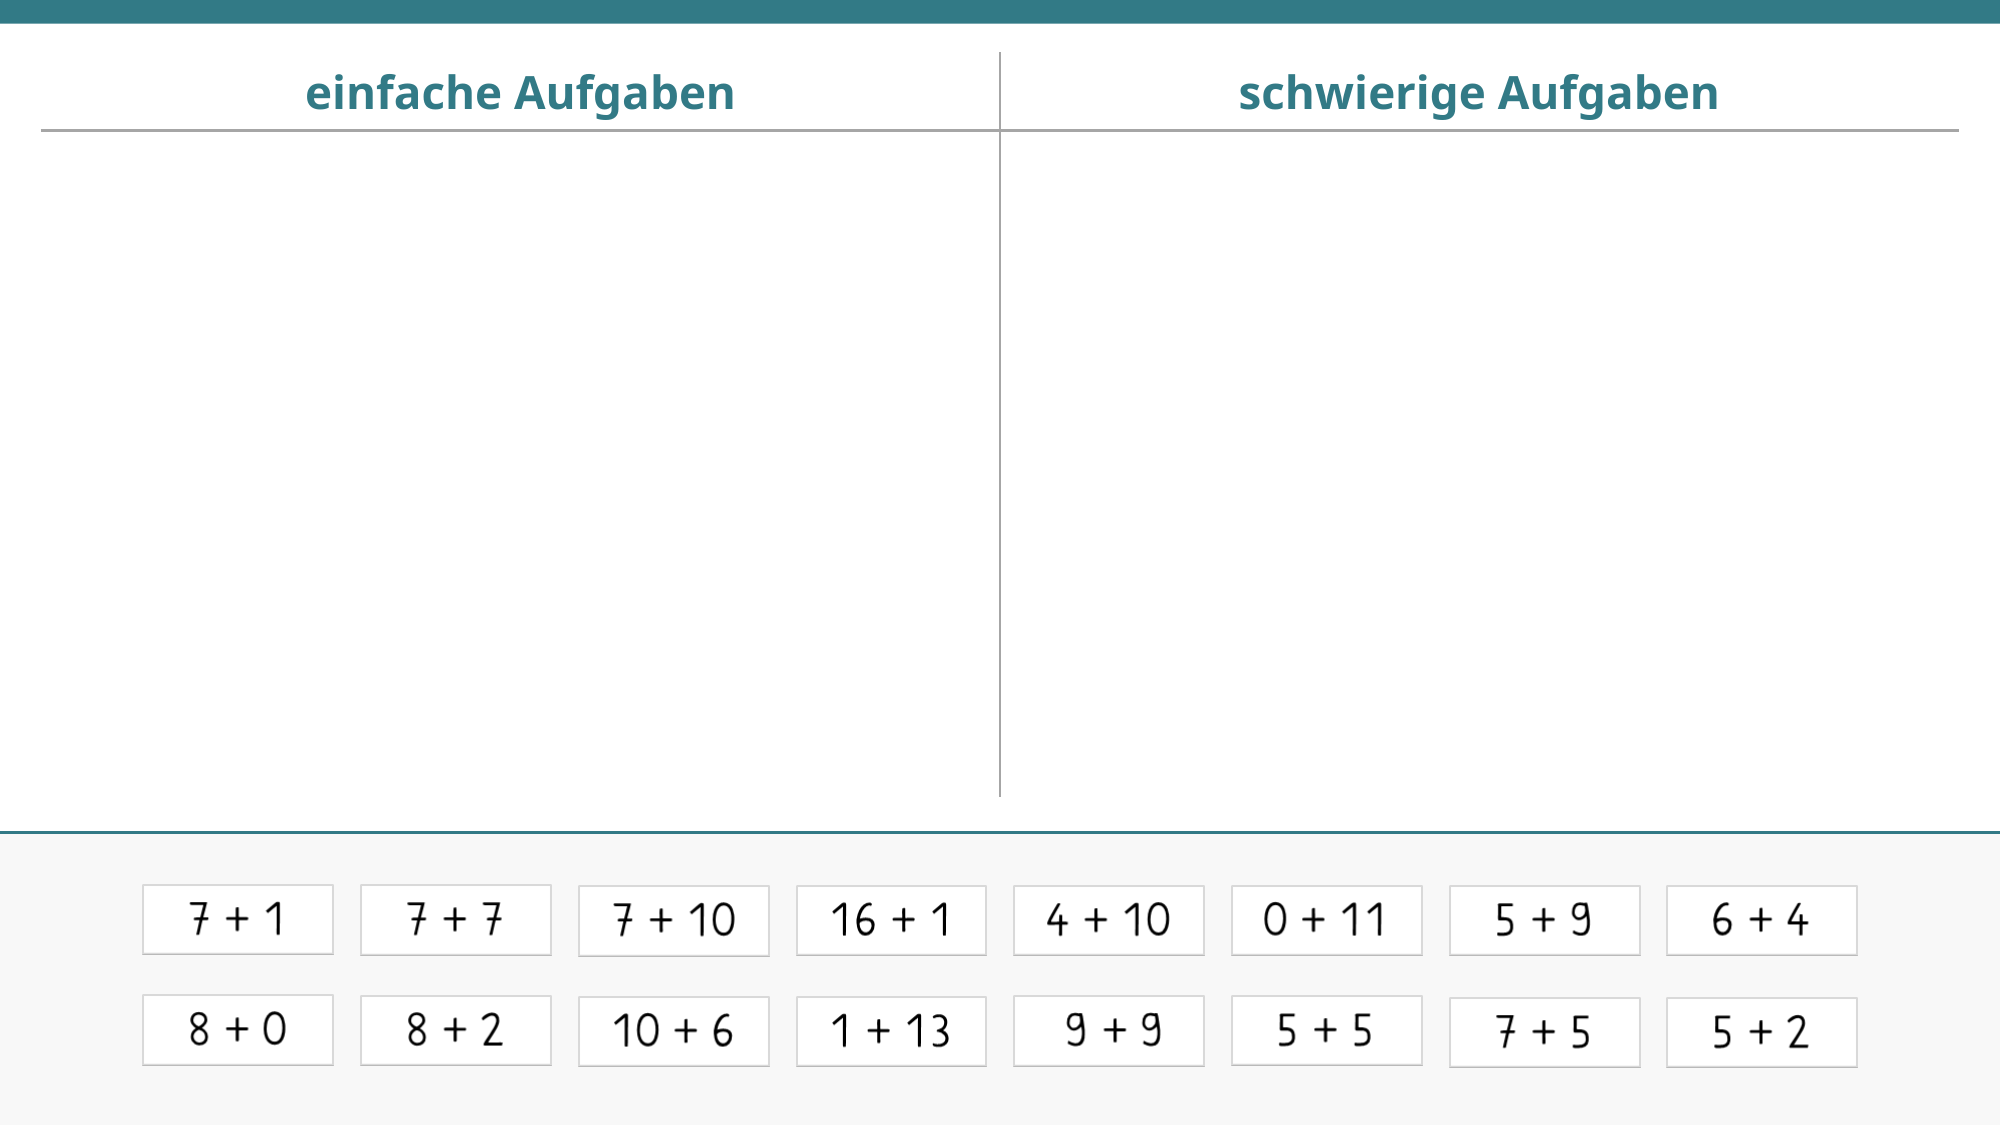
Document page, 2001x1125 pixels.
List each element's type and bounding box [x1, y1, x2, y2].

picture [1448, 885, 1641, 975]
picture [1231, 995, 1423, 1086]
picture [1231, 885, 1423, 975]
picture [1013, 885, 1205, 976]
picture [1448, 996, 1641, 1087]
picture [577, 996, 770, 1086]
picture [1013, 995, 1205, 1086]
picture [141, 884, 334, 975]
picture [141, 994, 334, 1085]
picture [359, 995, 552, 1085]
picture [795, 996, 988, 1086]
picture [795, 885, 988, 975]
picture [1666, 996, 1858, 1087]
picture [1666, 885, 1858, 975]
picture [577, 885, 770, 976]
picture [359, 884, 552, 975]
